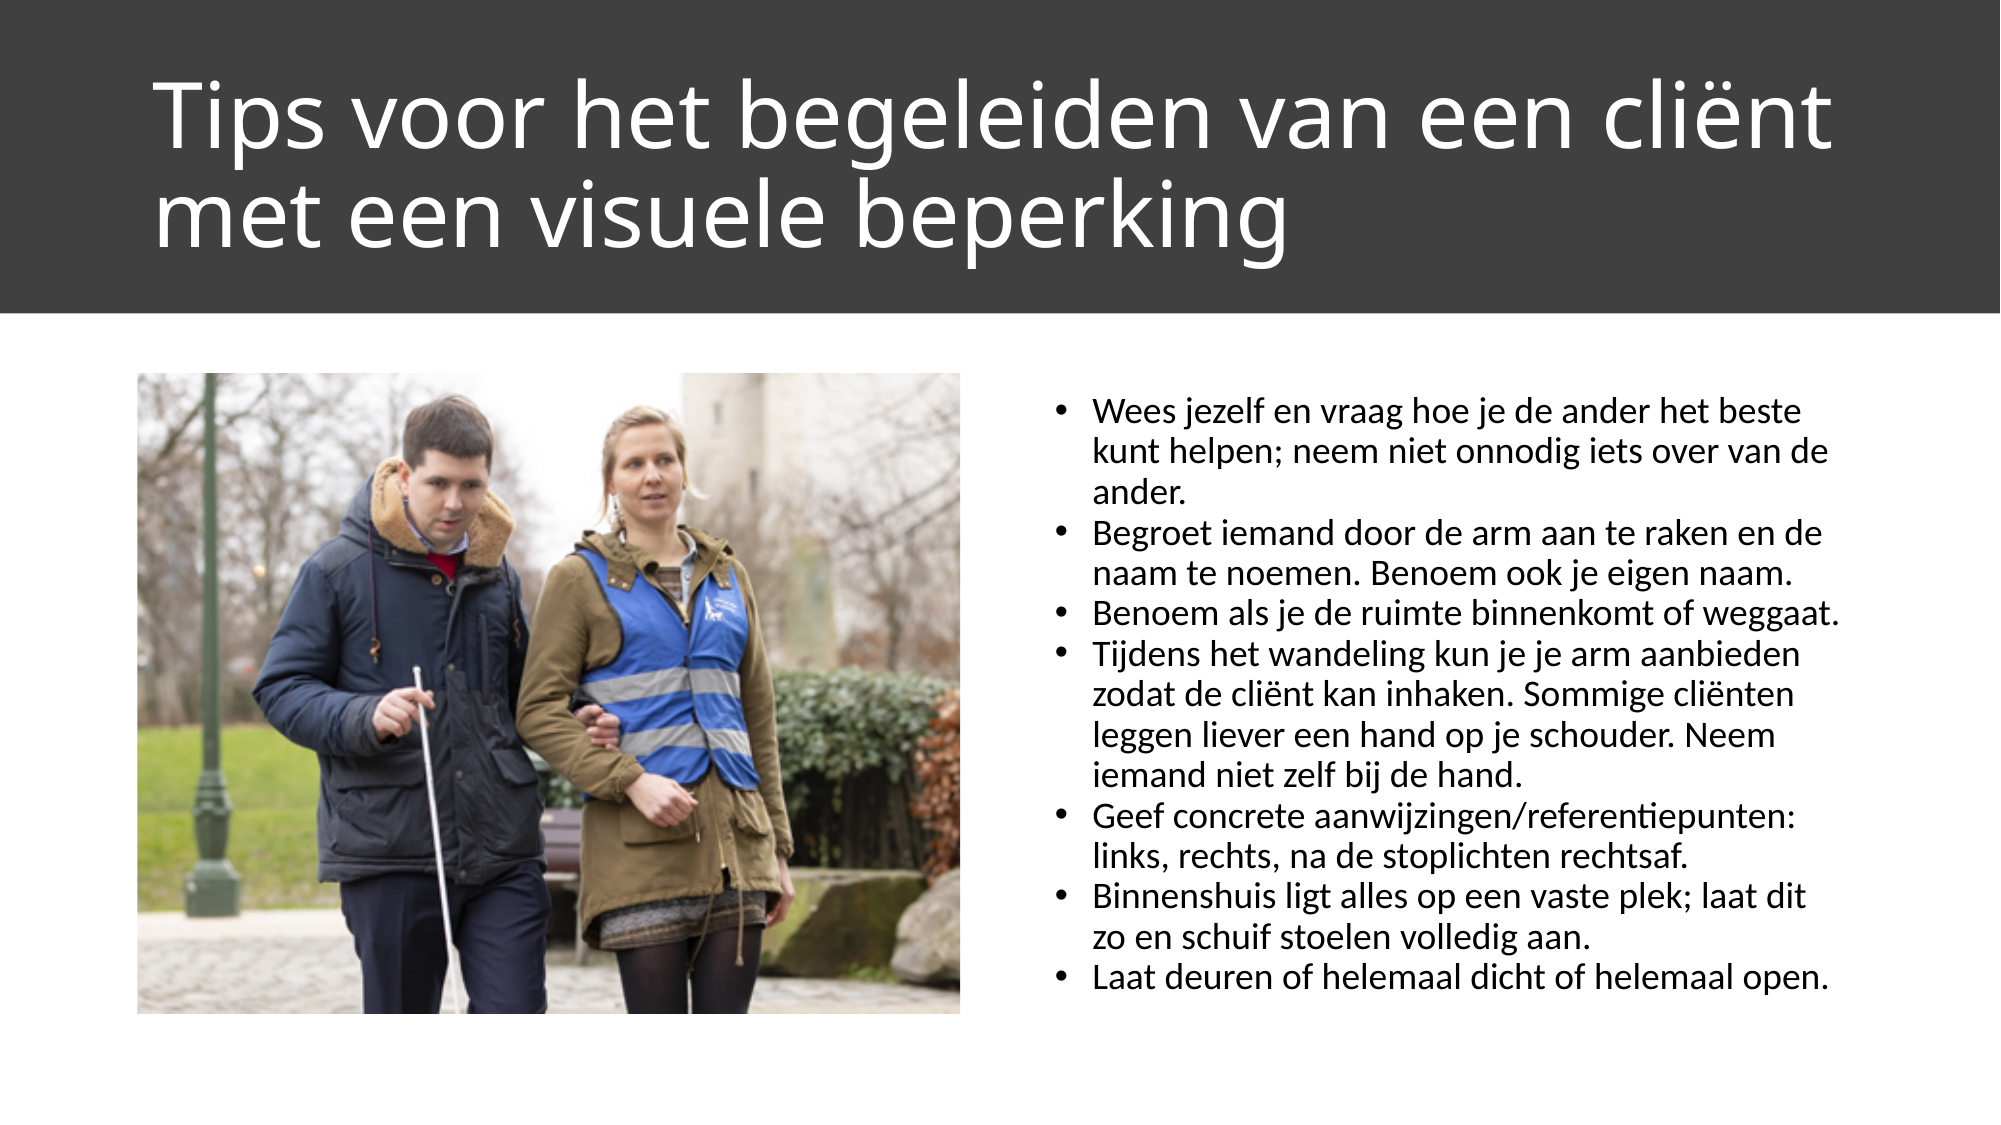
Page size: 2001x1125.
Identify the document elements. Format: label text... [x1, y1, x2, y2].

text_box [0, 0, 2000, 314]
list Wees jezelf en vraag hoe je de ander het beste kunt helpen; neem niet onnodig iets over van de ander. Begroet iemand door de arm aan te raken en de naam te noemen. Benoem ook je eigen naam. Benoem als je de ruimte binnenkomt of weggaat. Tijdens het wandeling kun je je arm aanbieden zodat de cliënt kan inhaken. Sommige cliënten leggen liever een hand op je schouder. Neem iemand niet zelf bij de hand. Geef concrete aanwijzingen/referentiepunten: links, rechts, na de stoplichten rechtsaf. Binnenshuis ligt alles op een vaste plek; laat dit zo en schuif stoelen volledig aan. Laat deuren of helemaal dicht of helemaal open. [1039, 374, 1863, 1015]
title Tips voor het begeleiden van een cliënt met een visuele beperking [137, 60, 1863, 278]
picture [137, 373, 961, 1014]
